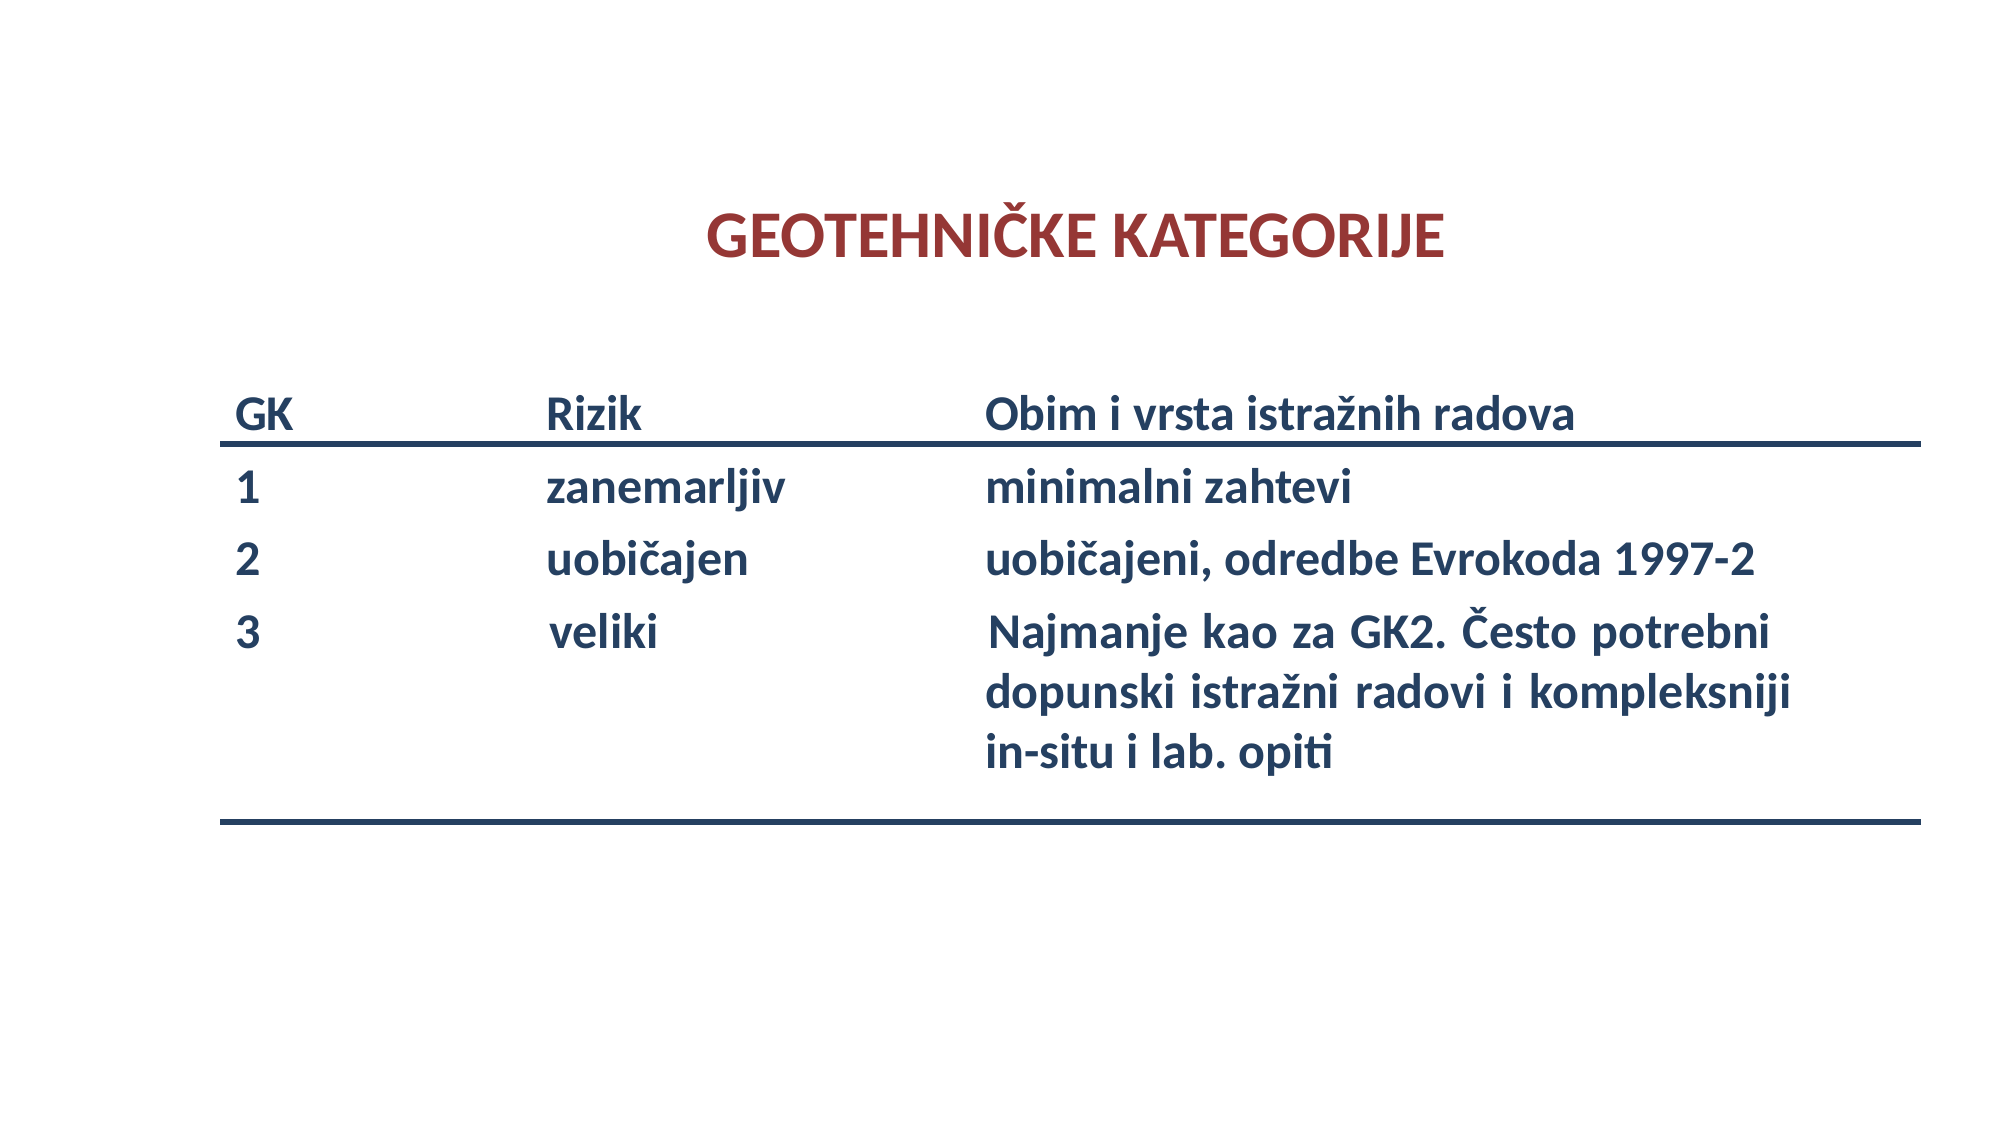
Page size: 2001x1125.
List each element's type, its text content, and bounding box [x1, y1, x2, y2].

text_box GK Rizik Obim i vrsta istražnih radova 1 zanemarljiv minimalni zahtevi 2 uobičajen uobičajeni, odredbe Evrokoda 1997-2 3 veliki Najmanje kao za GK2. Često potrebni dopunski istražni radovi i kompleksniji in-situ i lab. opiti [220, 373, 1922, 444]
text_box GK Rizik Obim i vrsta istražnih radova 1 zanemarljiv minimalni zahtevi 2 uobičajen uobičajeni, odredbe Evrokoda 1997-2 3 veliki Najmanje kao za GK2. Često potrebni dopunski istražni radovi i kompleksniji in-situ i lab. opiti [220, 451, 1922, 786]
text_box GEOTEHNIČKE KATEGORIJE [279, 183, 1875, 278]
